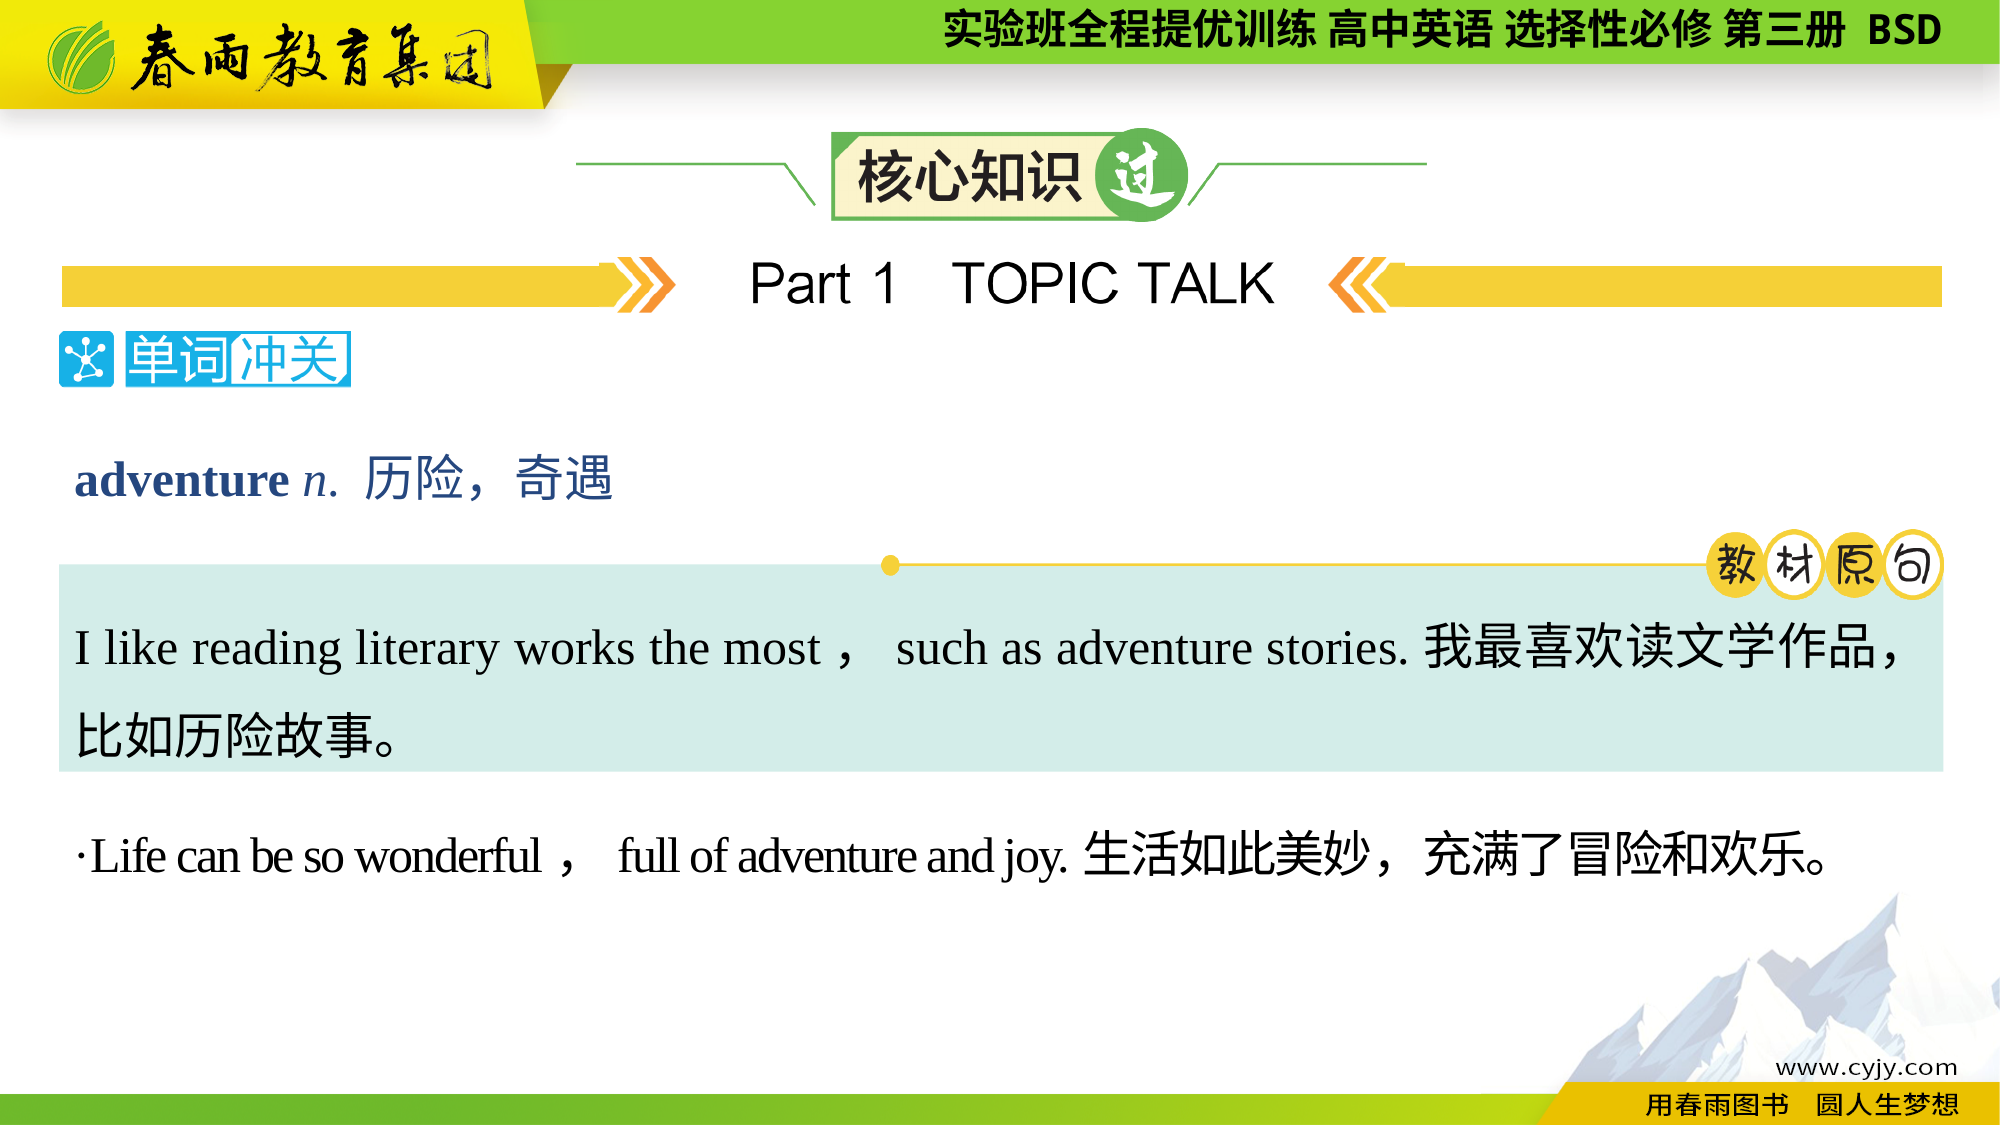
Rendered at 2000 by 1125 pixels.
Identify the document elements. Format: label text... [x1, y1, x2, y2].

list adventure n. 历险，奇遇 [59, 408, 1944, 504]
picture [0, 0, 2000, 1125]
text_box I like reading literary works the most，such as adventure stories.我最喜欢读文学作品，比如历险故事。 [59, 564, 1944, 772]
text_box ·Life can be so wonderful，full of adventure and joy.生活如此美妙，充满了冒险和欢乐。 [59, 785, 1944, 891]
